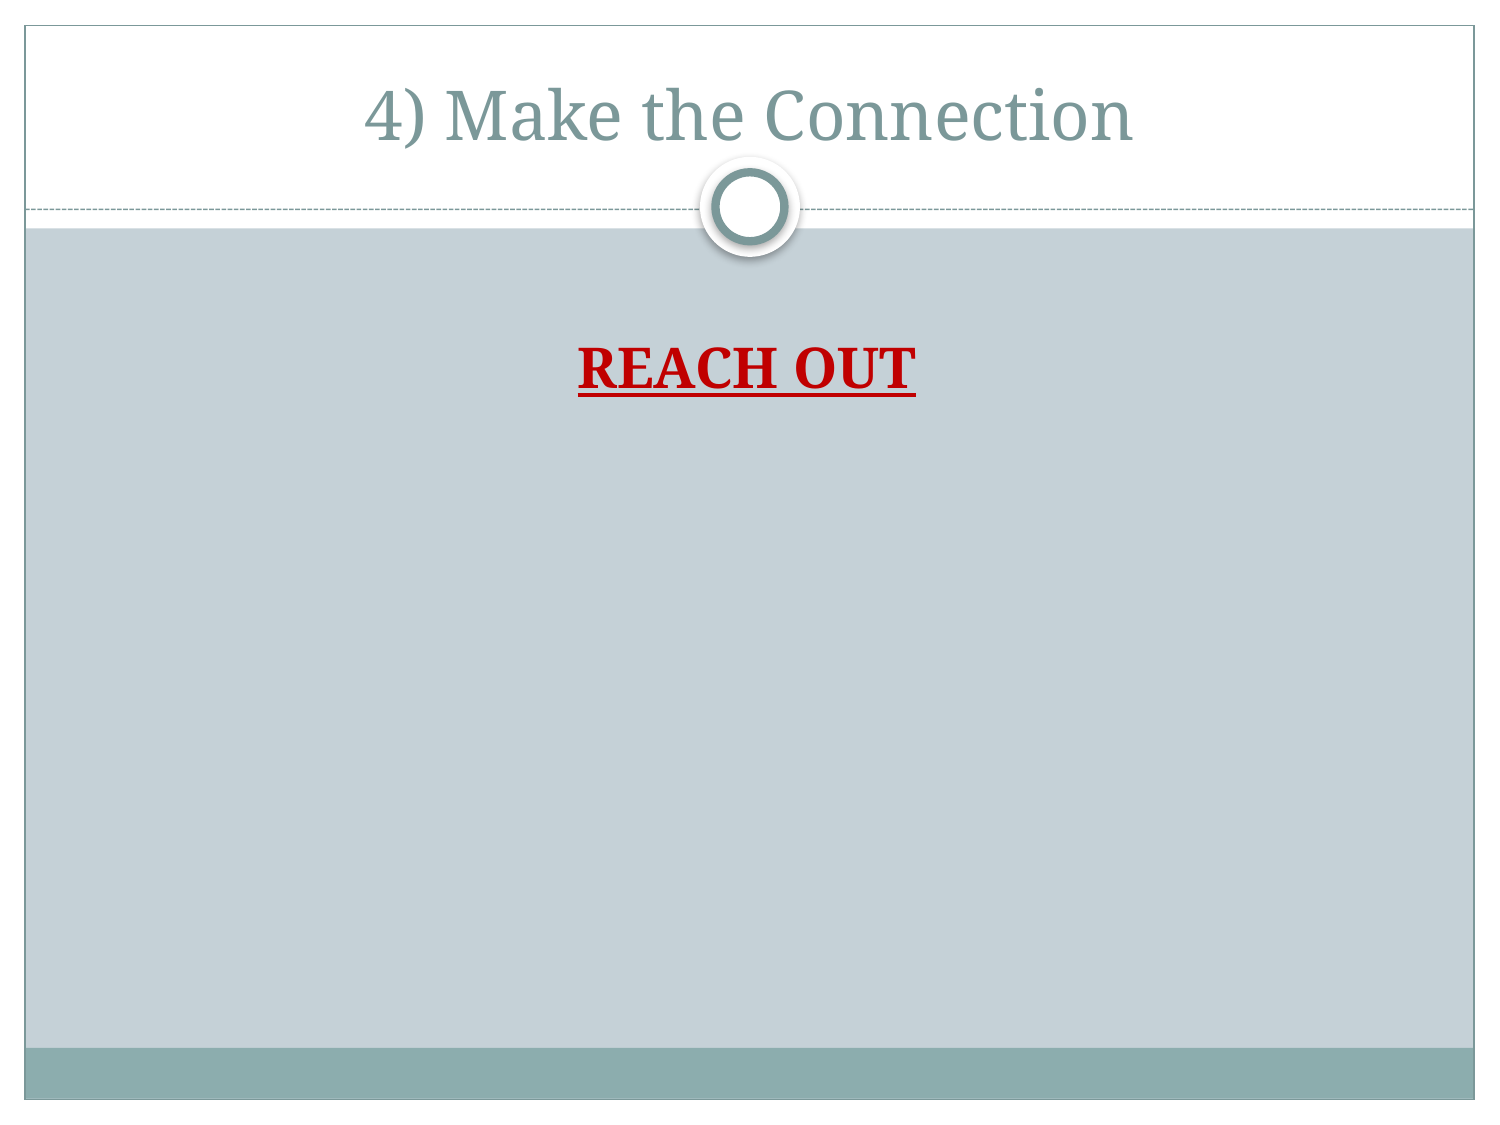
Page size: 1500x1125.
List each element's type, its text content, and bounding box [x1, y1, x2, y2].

title 4) Make the Connection [50, 37, 1450, 162]
list REACH OUT [49, 324, 1445, 1001]
